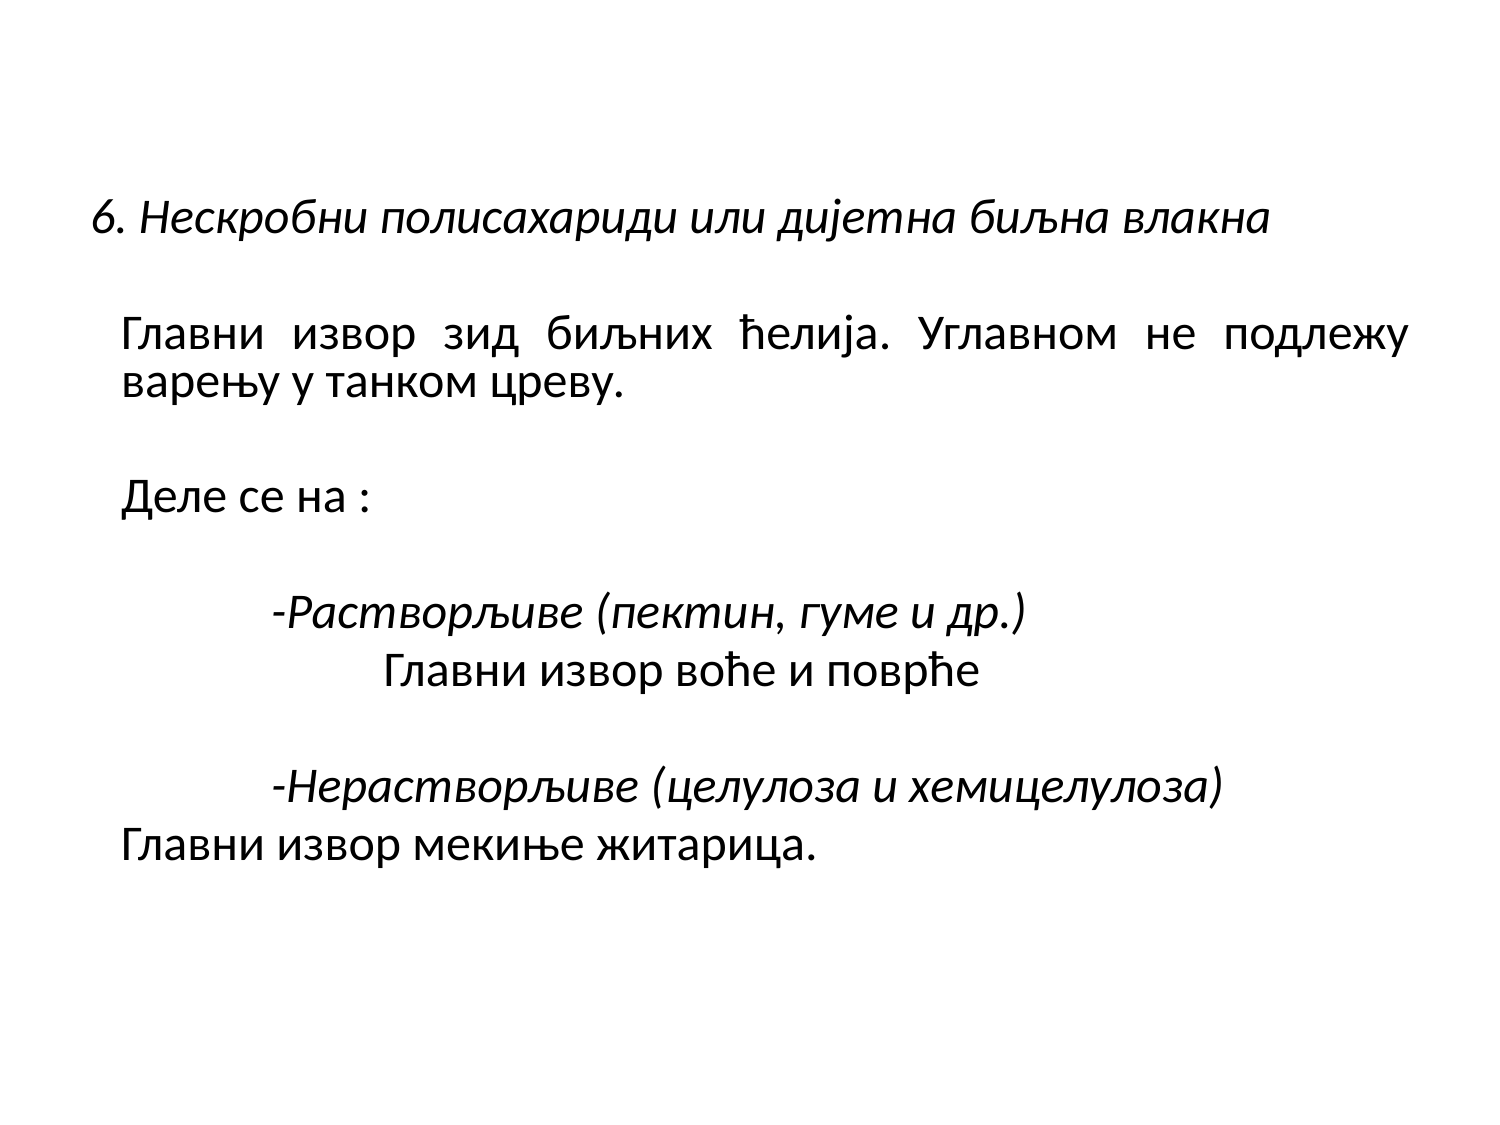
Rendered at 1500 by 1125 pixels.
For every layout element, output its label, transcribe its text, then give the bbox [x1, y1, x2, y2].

list 6. Нескробни полисахариди или дијетна биљна влакна Главни извор зид биљних ћелија. Углавном не подлежу варењу у танком цреву. Деле се на : -Растворљиве (пектин, гуме и др.) Главни извор воће и поврће -Нерастворљиве (целулоза и хемицелулоза) Главни извор мекиње житарица. [75, 187, 1425, 1118]
